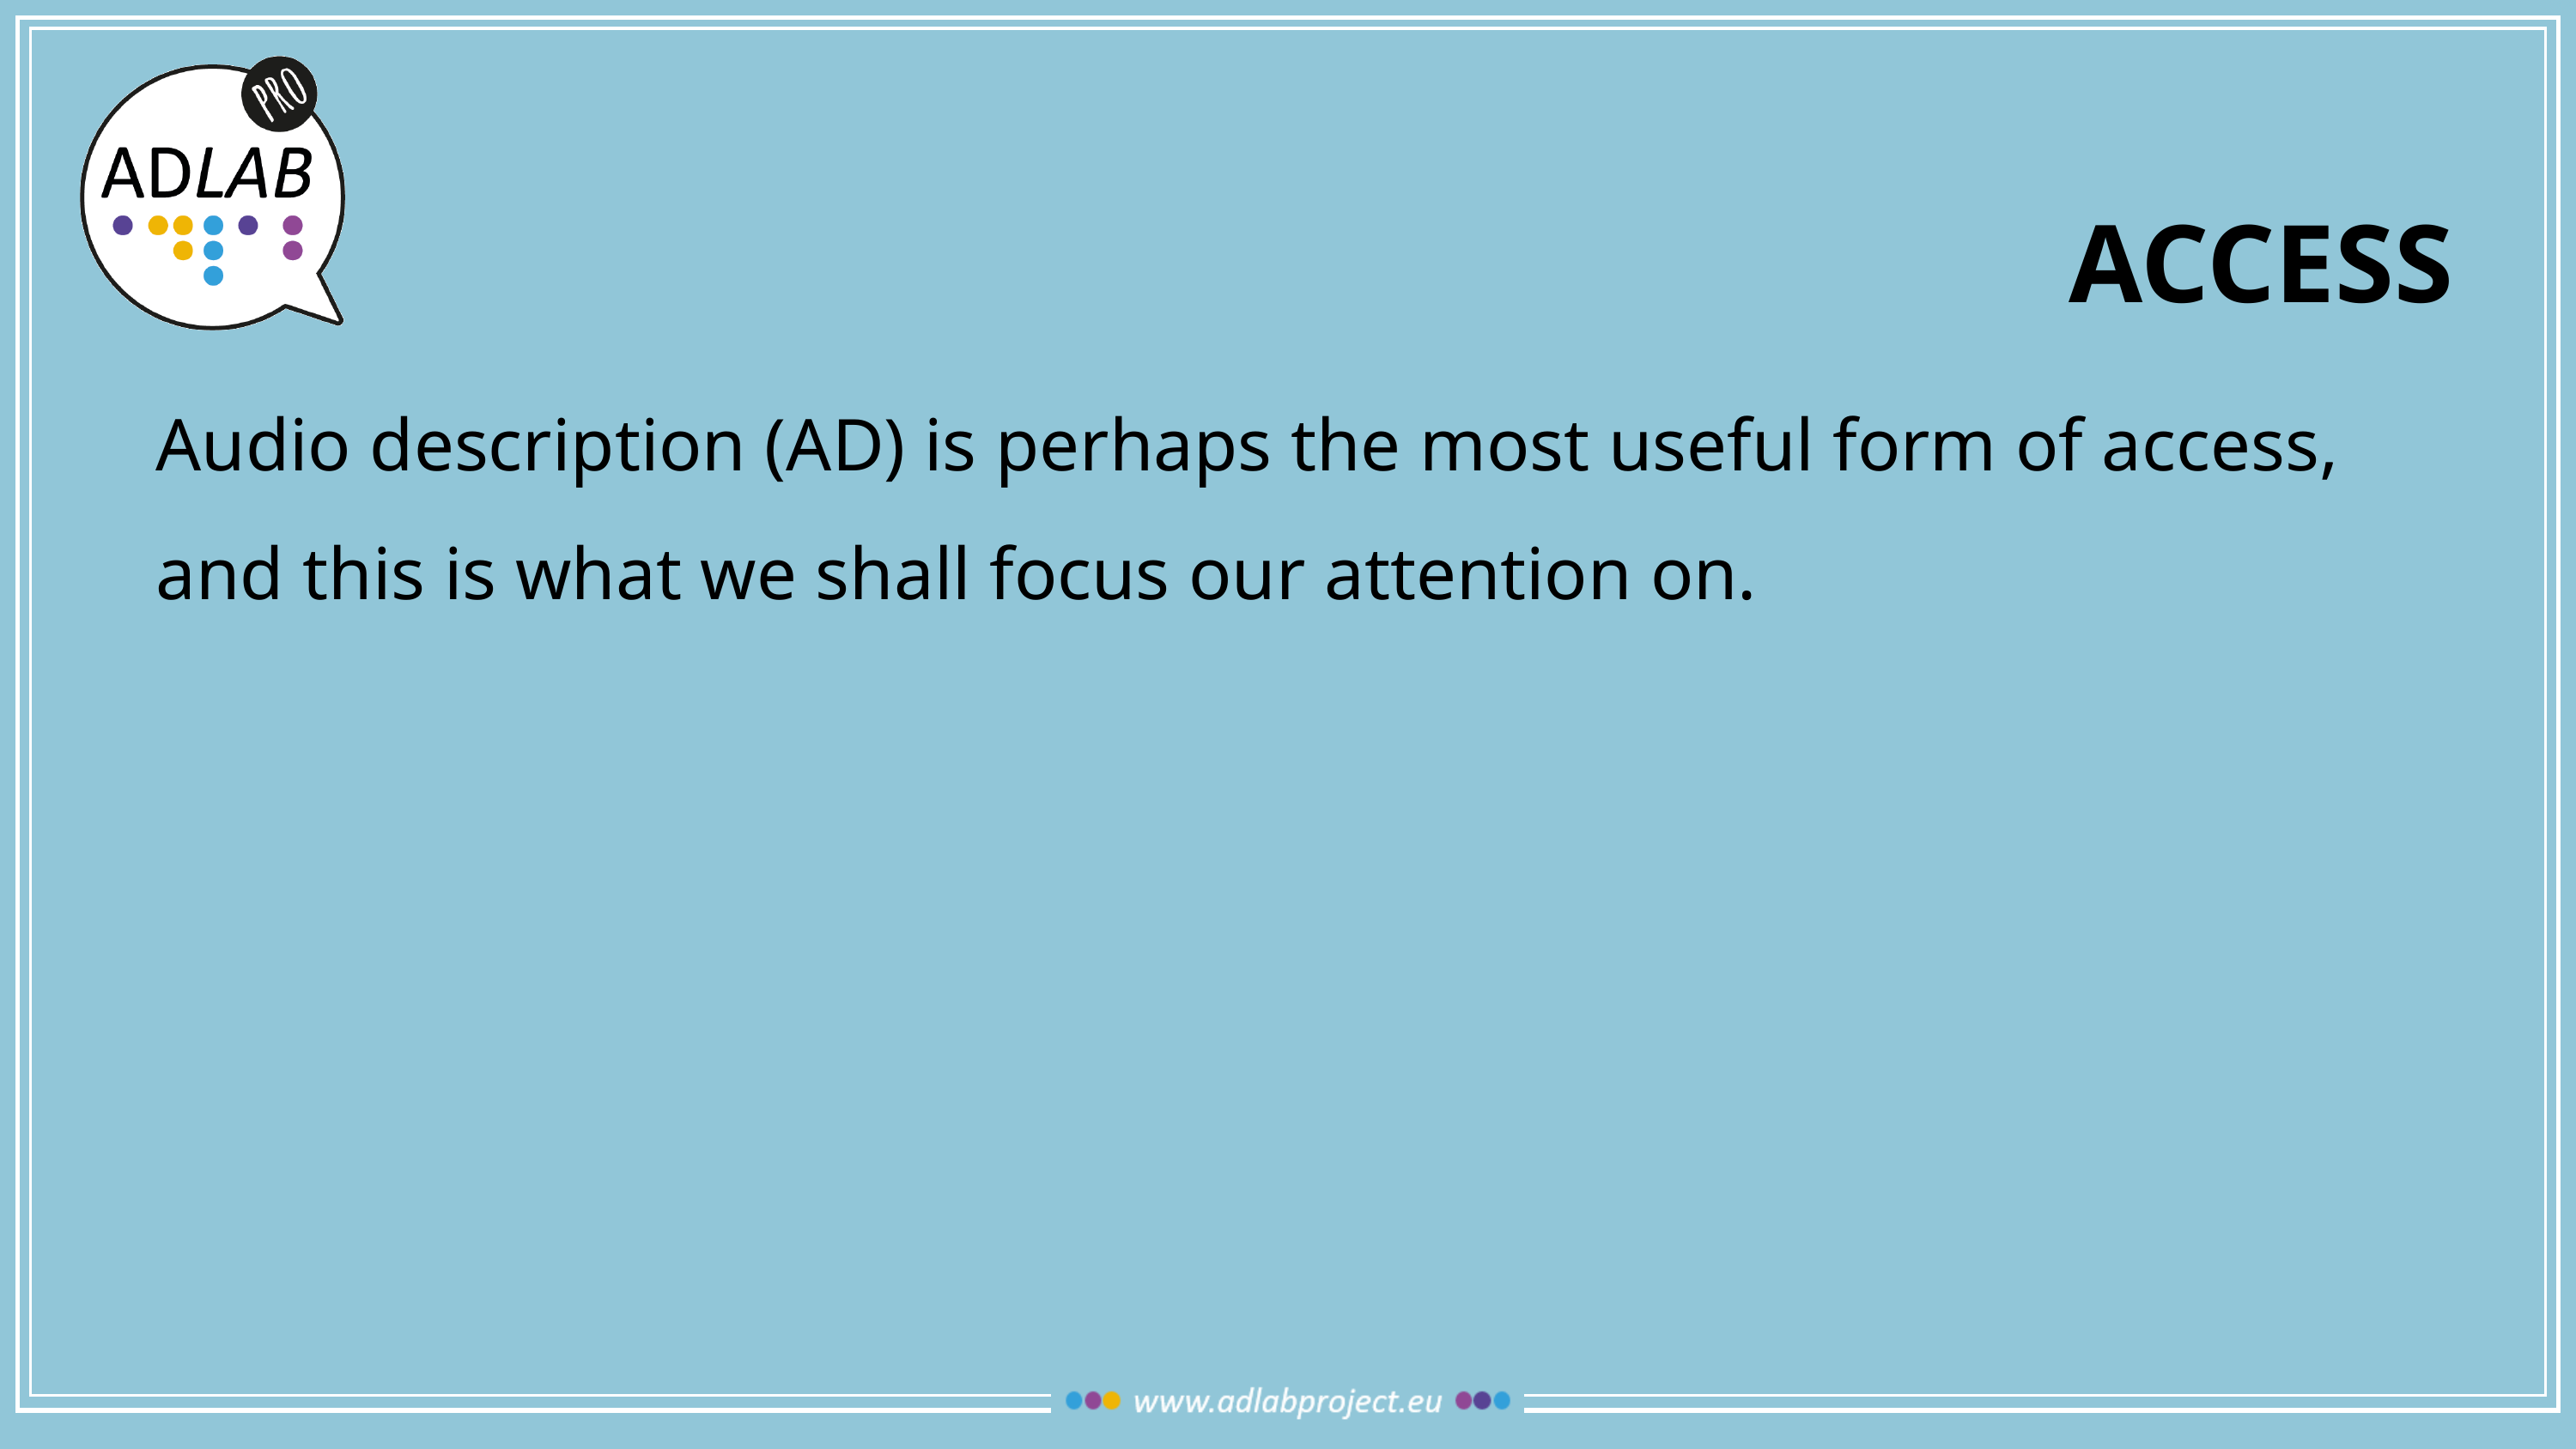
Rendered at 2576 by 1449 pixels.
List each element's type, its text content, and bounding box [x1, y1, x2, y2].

list Audio description (AD) is perhaps the most useful form of access, and this is what we shall focus our attention on. [143, 350, 2467, 1056]
title access [384, 70, 2467, 350]
picture [1051, 1378, 1524, 1429]
picture [72, 49, 353, 330]
